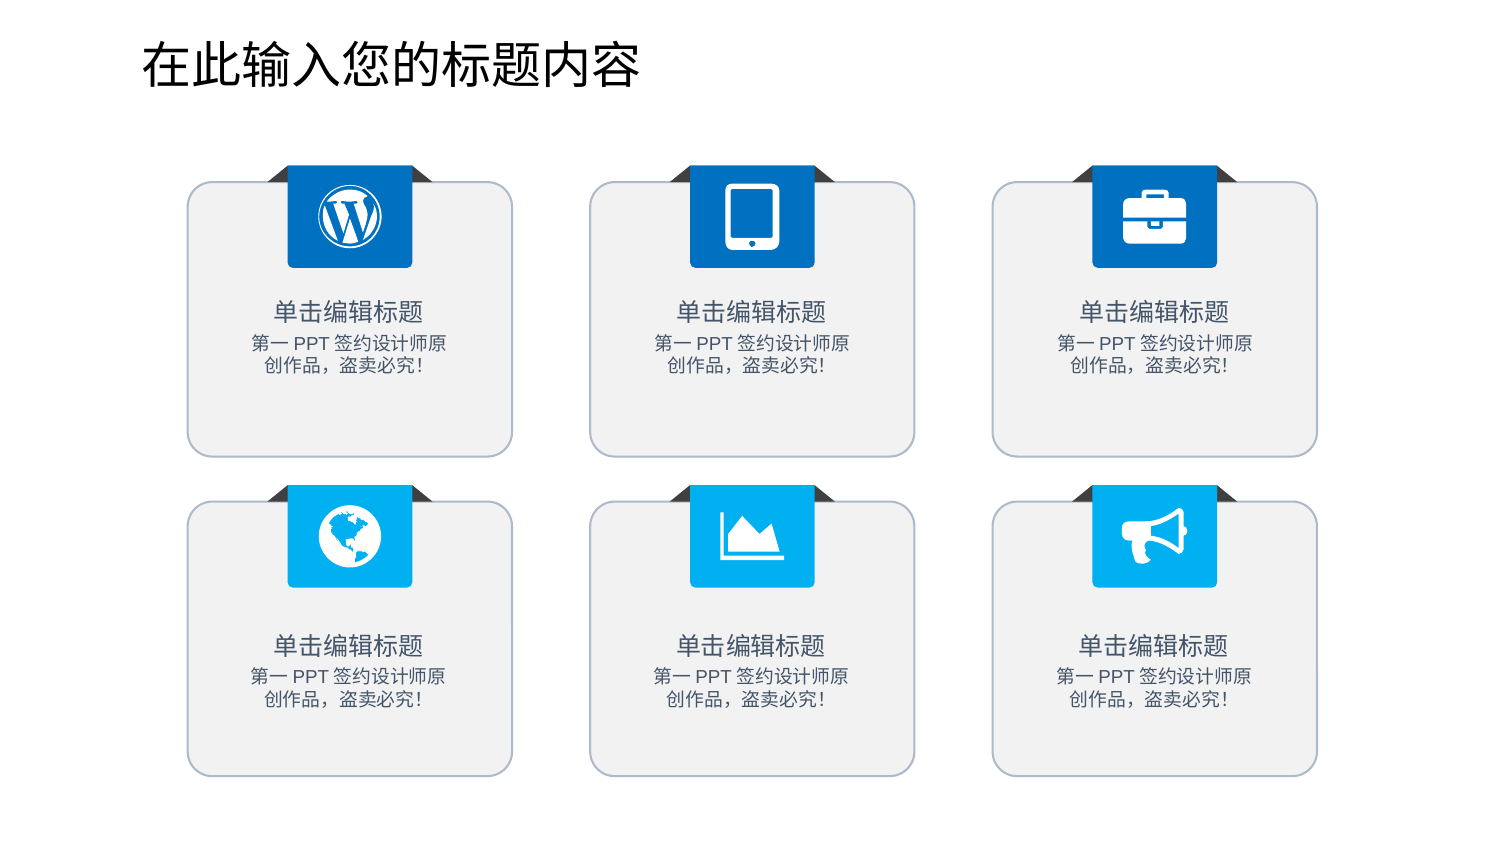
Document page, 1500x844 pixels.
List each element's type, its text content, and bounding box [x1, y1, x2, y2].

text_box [992, 484, 1318, 777]
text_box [187, 484, 513, 777]
text_box 在此输入您的标题内容 [125, 26, 740, 102]
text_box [992, 165, 1318, 457]
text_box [187, 165, 513, 457]
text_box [589, 484, 915, 777]
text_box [589, 165, 915, 457]
